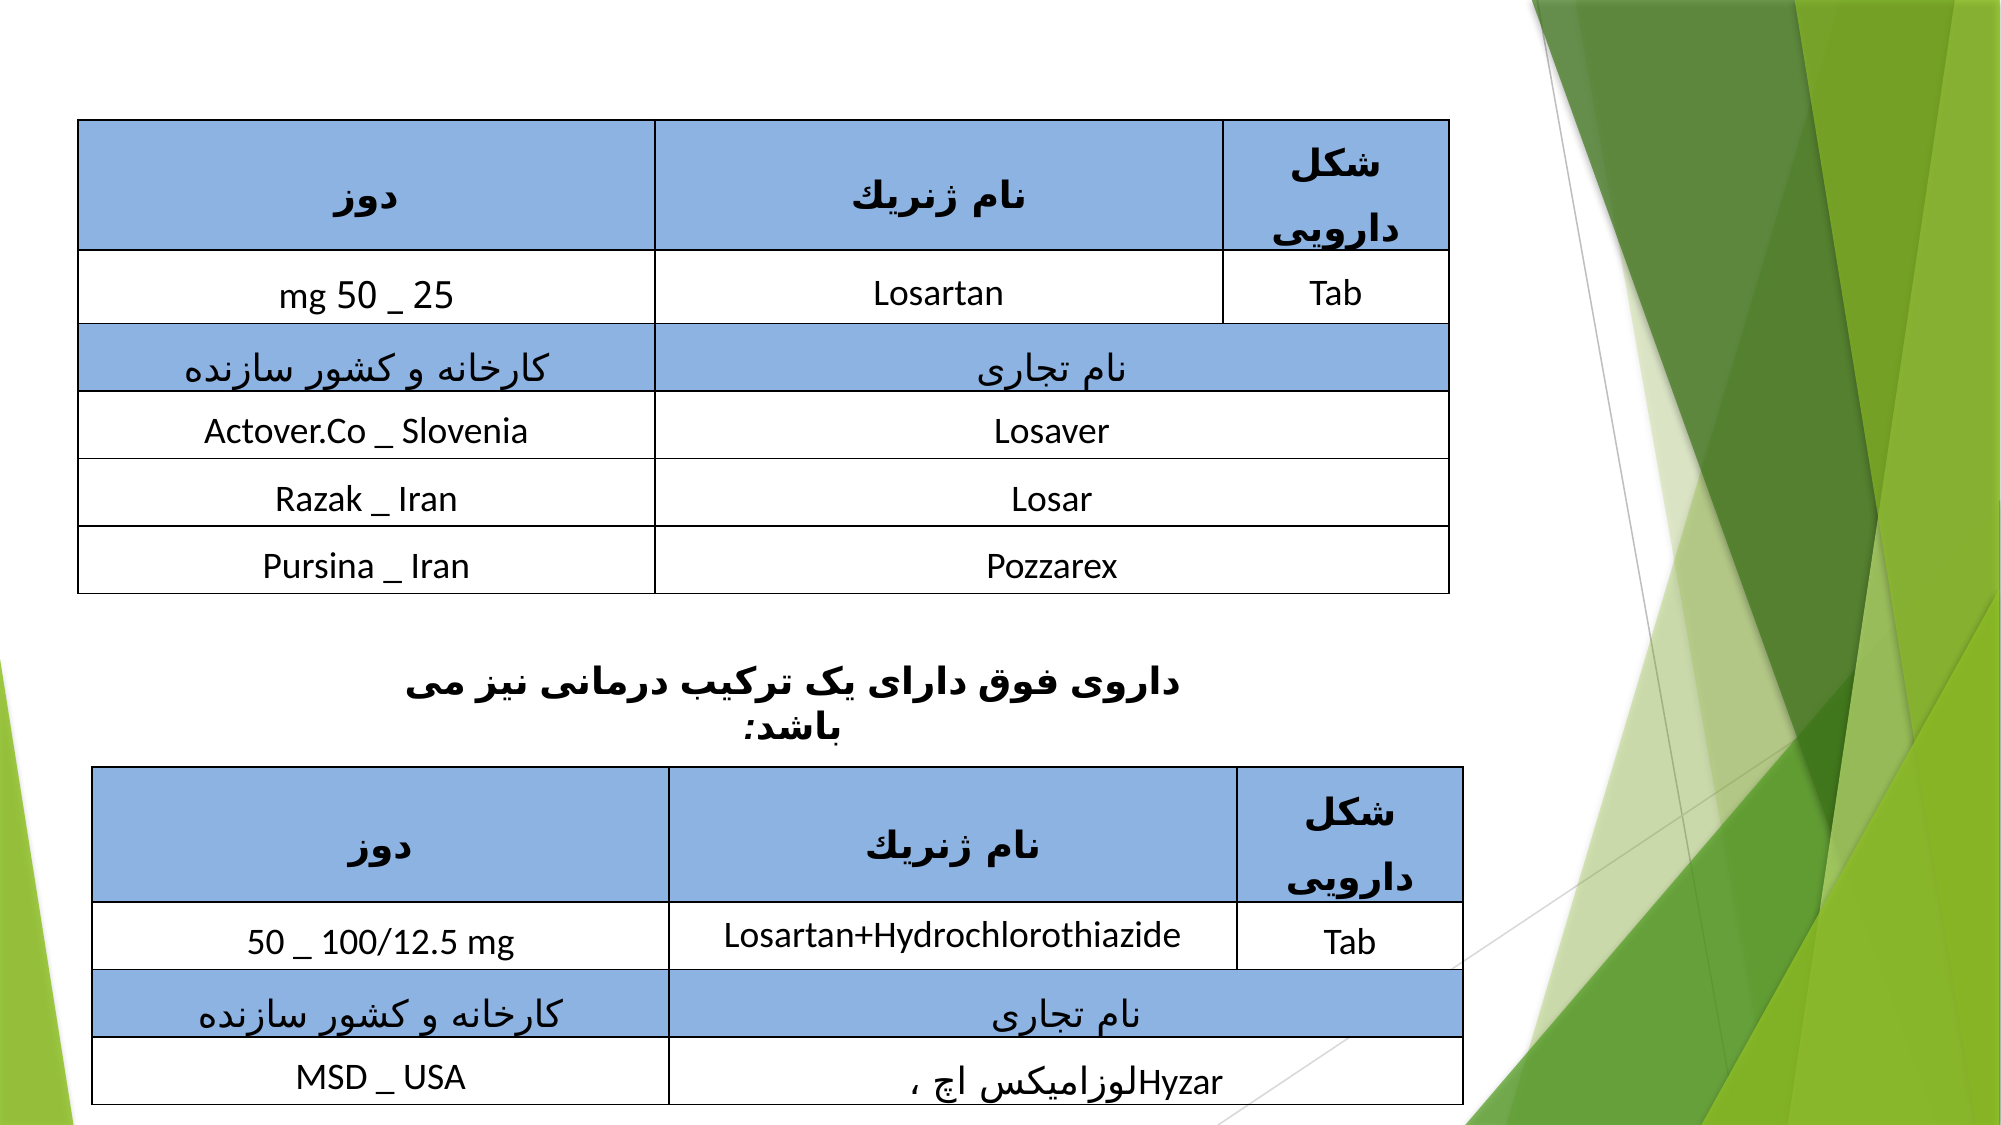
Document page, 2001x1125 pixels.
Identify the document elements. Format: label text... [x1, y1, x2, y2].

table_cell نام تجاری [670, 970, 1462, 1036]
table_header نام ژنريك [670, 768, 1236, 901]
table_header نام ژنريك [656, 121, 1222, 249]
table_cell Losartan [656, 251, 1222, 323]
table_cell نام تجاری [656, 324, 1448, 390]
table_cell Losartan+Hydrochlorothiazide [670, 903, 1236, 969]
table_header دوز [93, 768, 668, 901]
table_cell 25 _ 50 mg [79, 251, 654, 323]
table_cell 50 _ 100/12.5 mg [93, 903, 668, 969]
table_cell Losaver [656, 392, 1448, 458]
table_cell MSD _ USA [93, 1038, 668, 1104]
table_cell کارخانه و کشور سازنده [79, 324, 654, 390]
table_header شکل دارویی [1238, 768, 1462, 901]
table_cell Pozzarex [656, 527, 1448, 593]
table_cell Tab [1238, 903, 1462, 969]
text_box داروی فوق دارای یک ترکیب درمانی نیز می باشد: [337, 649, 1249, 754]
table_cell Pursina _ Iran [79, 527, 654, 593]
table_cell ، لوزامیکس اچHyzar [670, 1038, 1462, 1104]
table_header شکل دارویی [1224, 121, 1448, 249]
table_cell Losar [656, 459, 1448, 525]
table_cell Razak _ Iran [79, 459, 654, 525]
table_cell کارخانه و کشور سازنده [93, 970, 668, 1036]
table_cell Actover.Co _ Slovenia [79, 392, 654, 458]
table_cell Tab [1224, 251, 1448, 323]
table_header دوز [79, 121, 654, 249]
